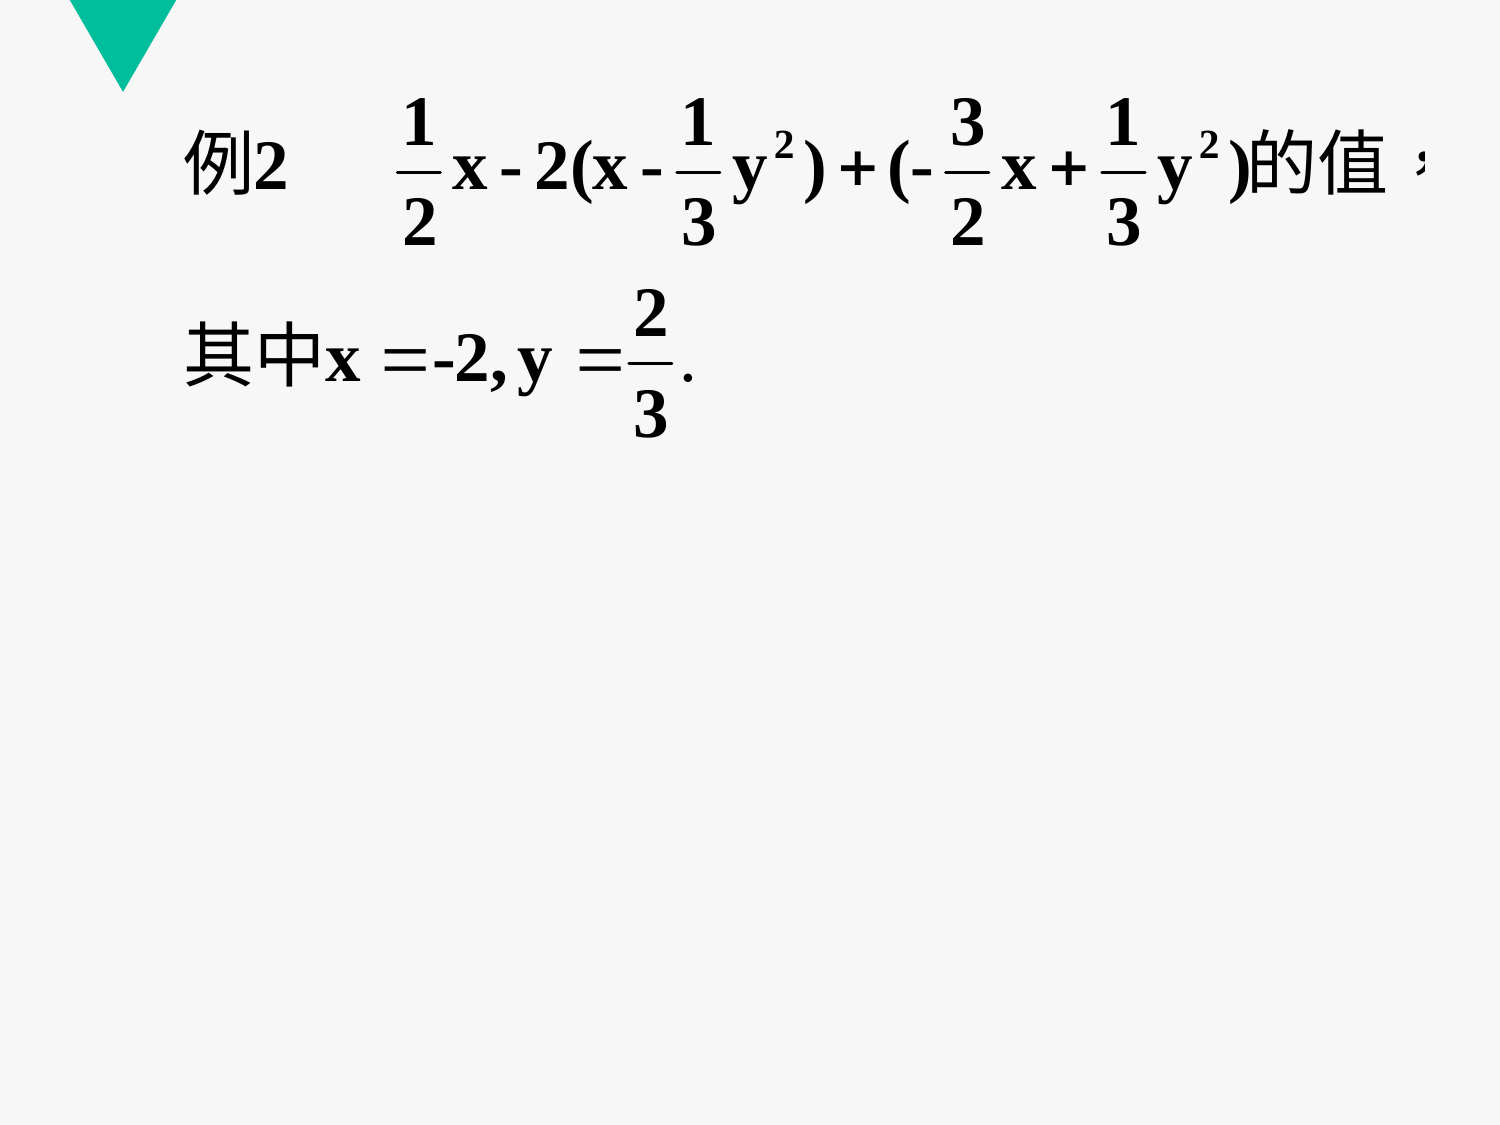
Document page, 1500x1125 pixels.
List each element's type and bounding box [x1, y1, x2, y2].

text_box [174, 74, 1425, 455]
